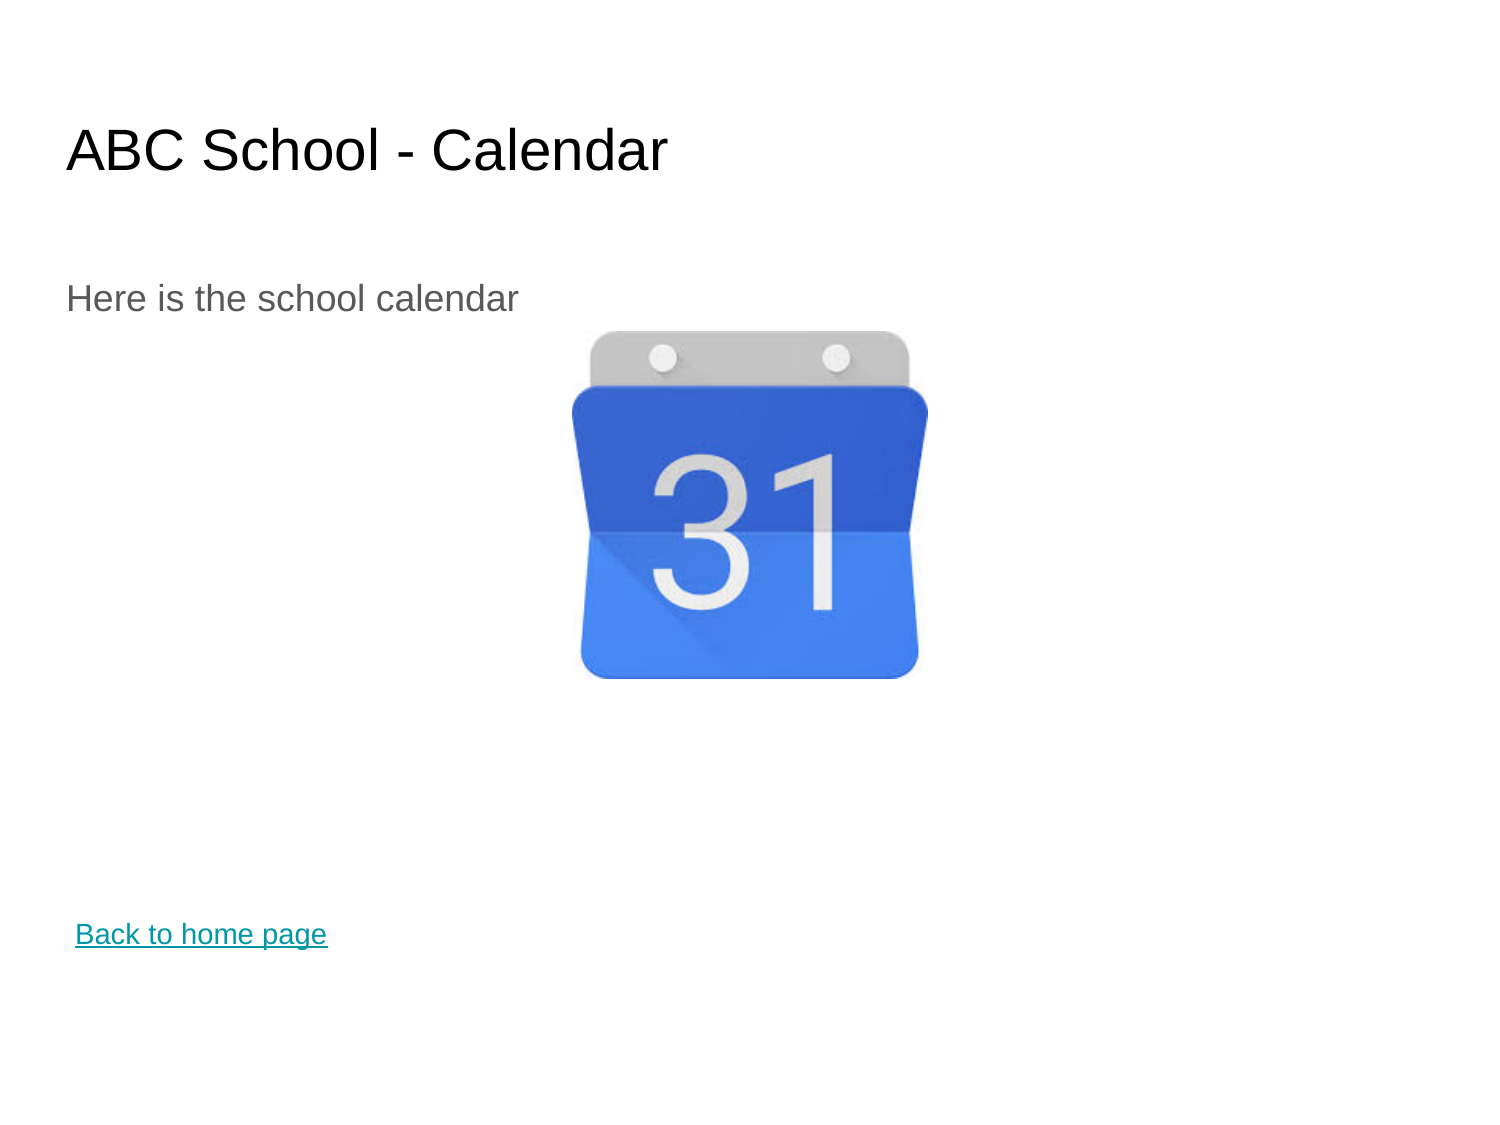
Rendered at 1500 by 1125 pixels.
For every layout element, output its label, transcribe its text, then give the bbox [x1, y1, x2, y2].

list Here is the school calendar [51, 252, 1449, 812]
text_box Back to home page [59, 900, 1106, 1064]
picture [572, 330, 928, 679]
title ABC School - Calendar [51, 97, 1449, 223]
